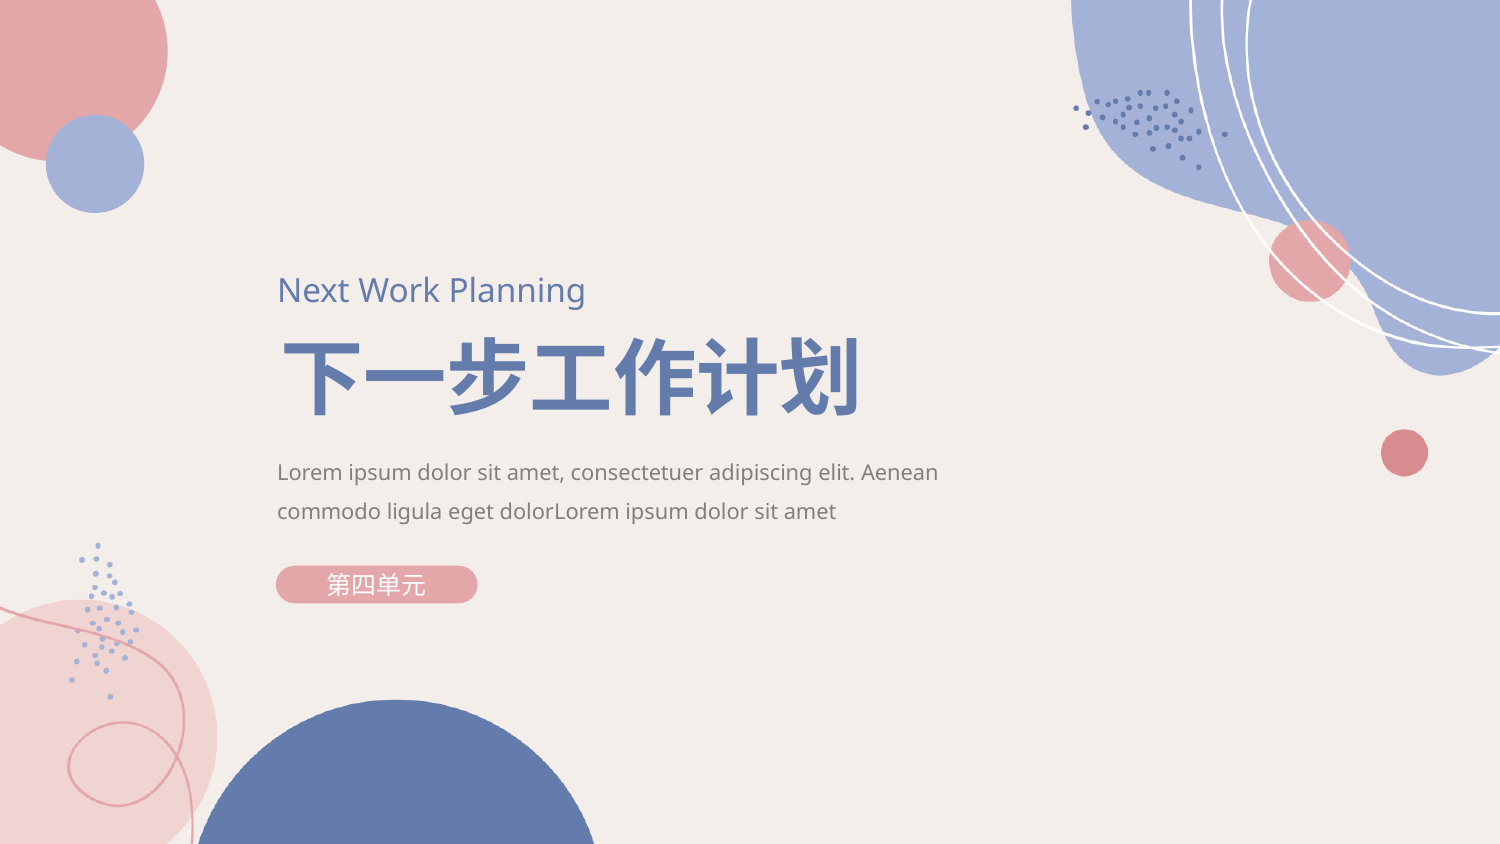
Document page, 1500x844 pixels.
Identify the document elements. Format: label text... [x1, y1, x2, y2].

text_box Next Work Planning [262, 262, 1179, 317]
text_box Lorem ipsum dolor sit amet, consectetuer adipiscing elit. Aenean commodo ligula eget dolorLorem ipsum dolor sit amet [262, 438, 1060, 532]
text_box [0, 0, 168, 213]
text_box 第四单元 [274, 564, 479, 605]
text_box 下一步工作计划 [265, 317, 879, 433]
picture [0, 0, 1500, 844]
